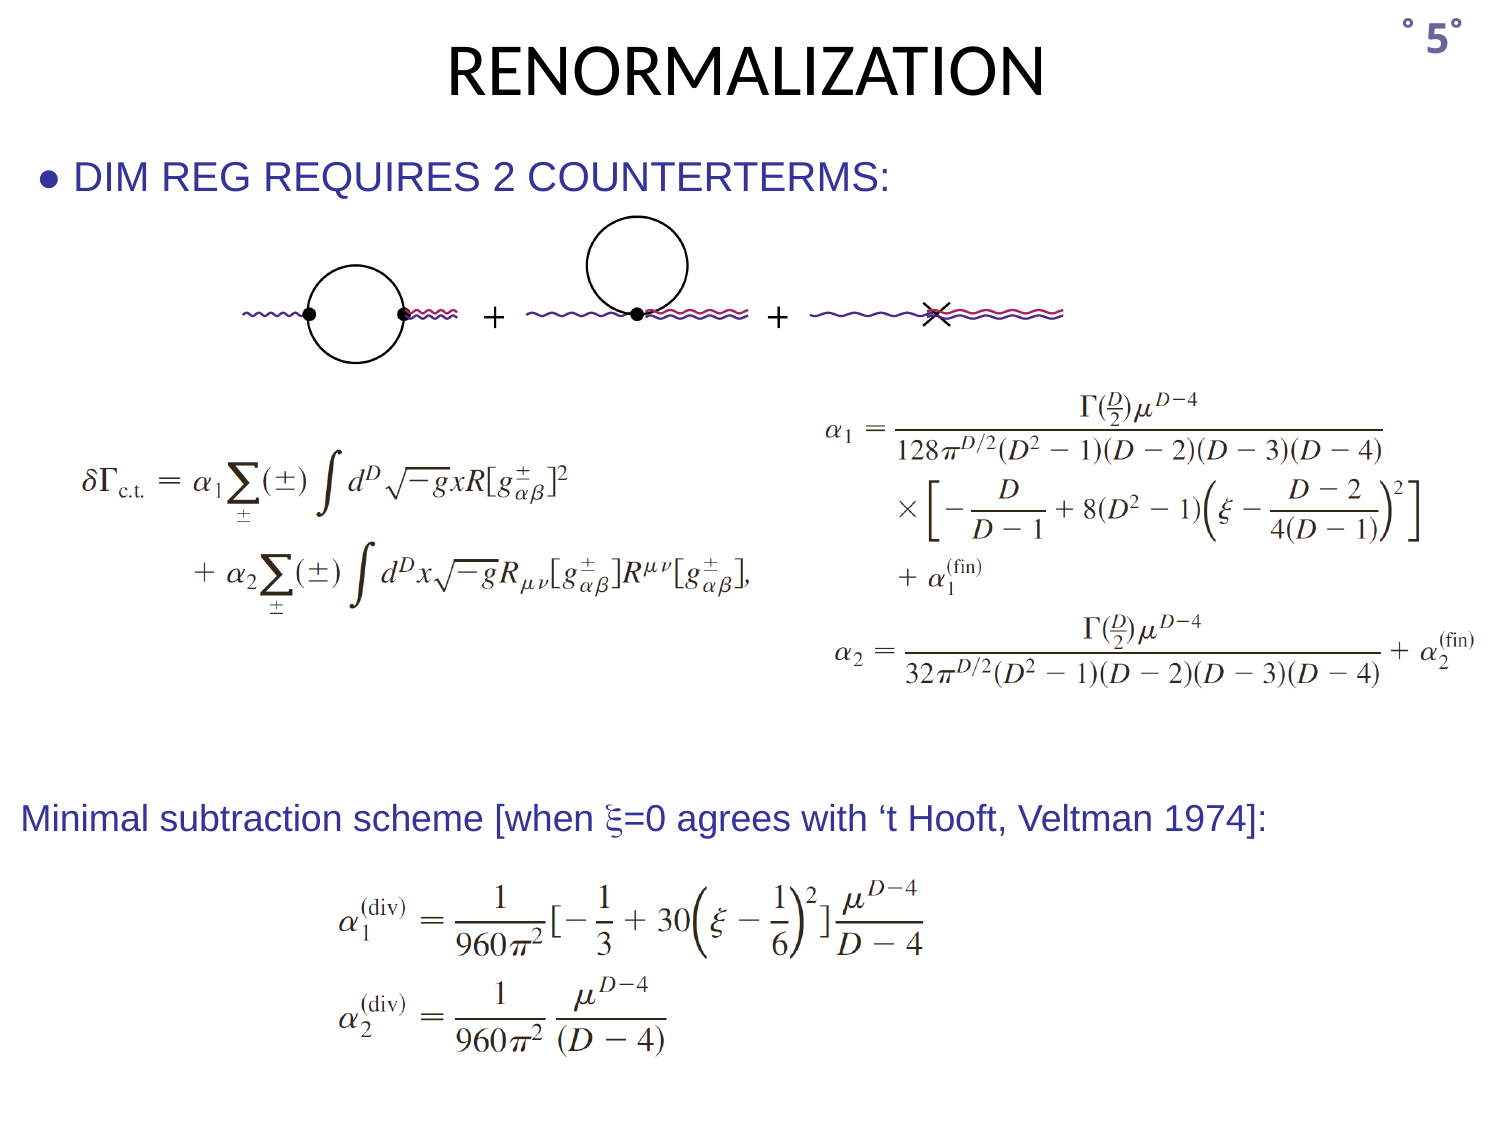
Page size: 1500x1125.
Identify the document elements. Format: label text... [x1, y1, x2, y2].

picture [317, 873, 928, 1059]
picture [64, 444, 762, 620]
text_box Minimal subtraction scheme [when =0 agrees with ‘t Hooft, Veltman 1974]: [5, 786, 1306, 847]
title RENORMALIZATION [5, 7, 1489, 124]
picture [229, 207, 1075, 375]
text_box ● DIM REG REQUIRES 2 COUNTERTERMS: [21, 142, 906, 208]
picture [832, 606, 1475, 695]
picture [820, 385, 1433, 596]
text_box ˚ 5˚ [1364, 7, 1500, 67]
